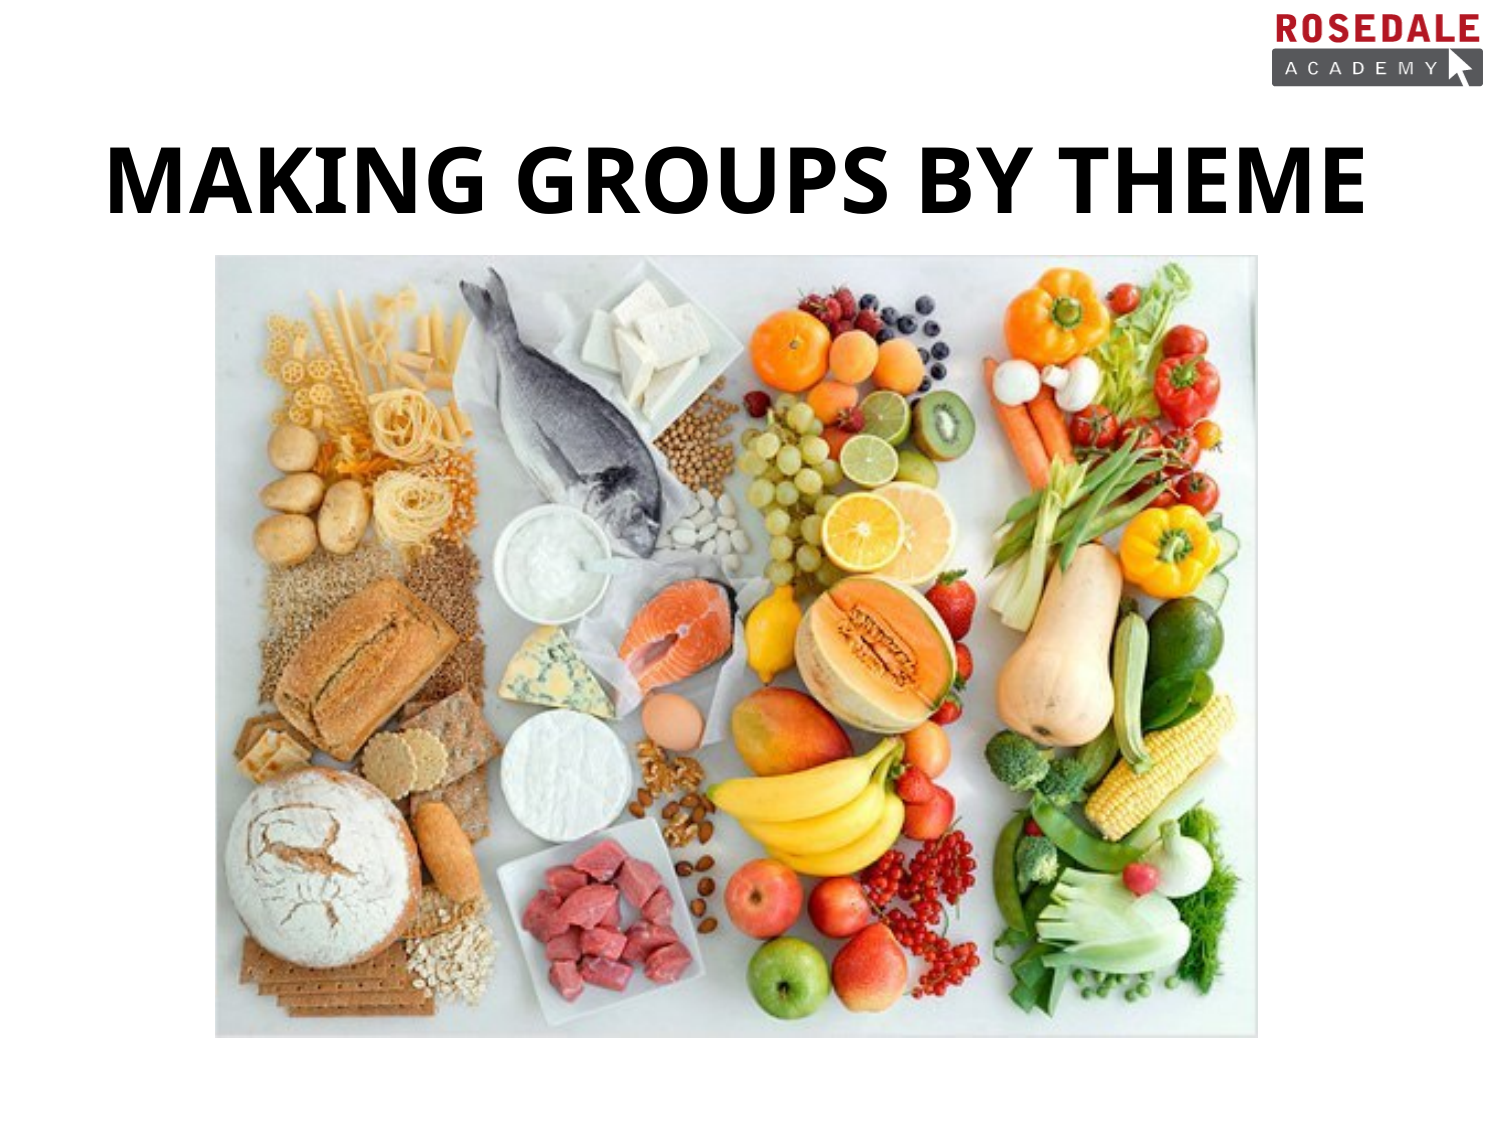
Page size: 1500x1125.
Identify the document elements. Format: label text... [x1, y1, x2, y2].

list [215, 255, 1258, 1038]
picture [1269, 10, 1487, 90]
title MAKING GROUPS BY THEME [45, 89, 1428, 278]
